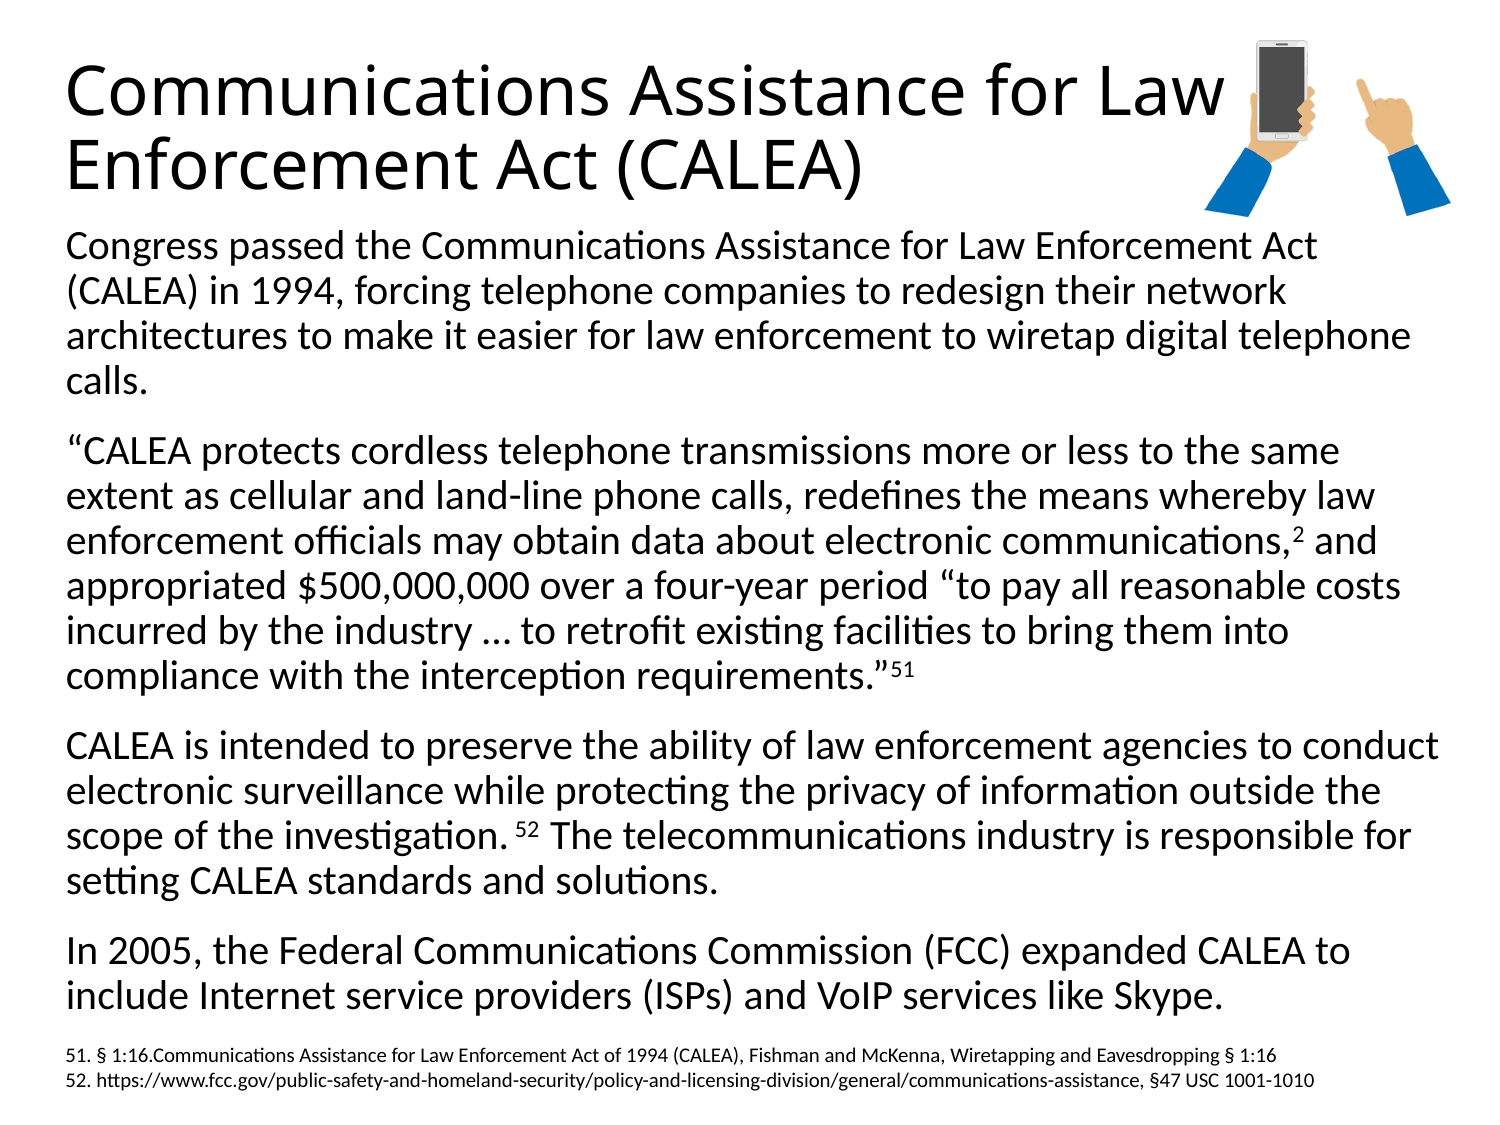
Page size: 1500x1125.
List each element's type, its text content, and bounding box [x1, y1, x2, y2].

text_box 51. § 1:16.Communications Assistance for Law Enforcement Act of 1994 (CALEA), Fishman and McKenna, Wiretapping and Eavesdropping § 1:16 52. https://www.fcc.gov/public-safety-and-homeland-security/policy-and-licensing-division/general/communications-assistance, §47 USC 1001-1010 [50, 1034, 1380, 1124]
picture [1204, 40, 1451, 217]
list Congress passed the Communications Assistance for Law Enforcement Act (CALEA) in 1994, forcing telephone companies to redesign their network architectures to make it easier for law enforcement to wiretap digital telephone calls. “CALEA protects cordless telephone transmissions more or less to the same extent as cellular and land-line phone calls, redefines the means whereby law enforcement officials may obtain data about electronic communications,2 and appropriated $500,000,000 over a four-year period “to pay all reasonable costs incurred by the industry … to retrofit existing facilities to bring them into compliance with the interception requirements.”51 CALEA is intended to preserve the ability of law enforcement agencies to conduct electronic surveillance while protecting the privacy of information outside the scope of the investigation. 52 The telecommunications industry is responsible for setting CALEA standards and solutions. In 2005, the Federal Communications Commission (FCC) expanded CALEA to include Internet service providers (ISPs) and VoIP services like Skype. [50, 215, 1468, 910]
title Communications Assistance for Law Enforcement Act (CALEA) [48, 21, 1344, 240]
